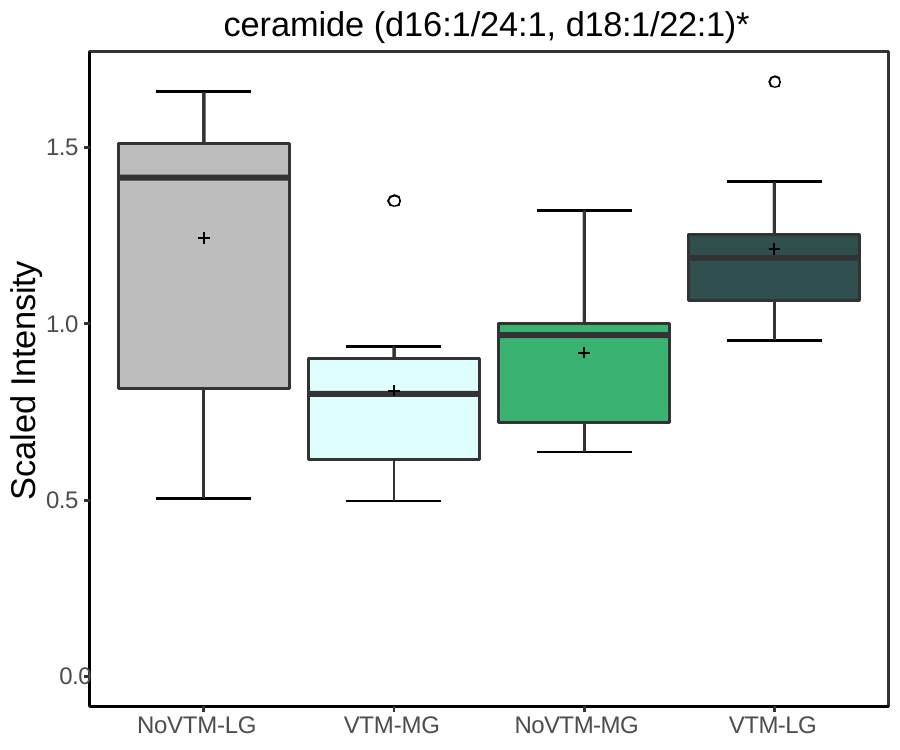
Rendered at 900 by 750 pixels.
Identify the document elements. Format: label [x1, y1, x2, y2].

slide_number [134, 713, 275, 750]
footer [57, 661, 95, 750]
text_box [1, 256, 82, 514]
text_box [221, 0, 757, 44]
text_box [83, 50, 891, 738]
text_box [44, 129, 82, 161]
